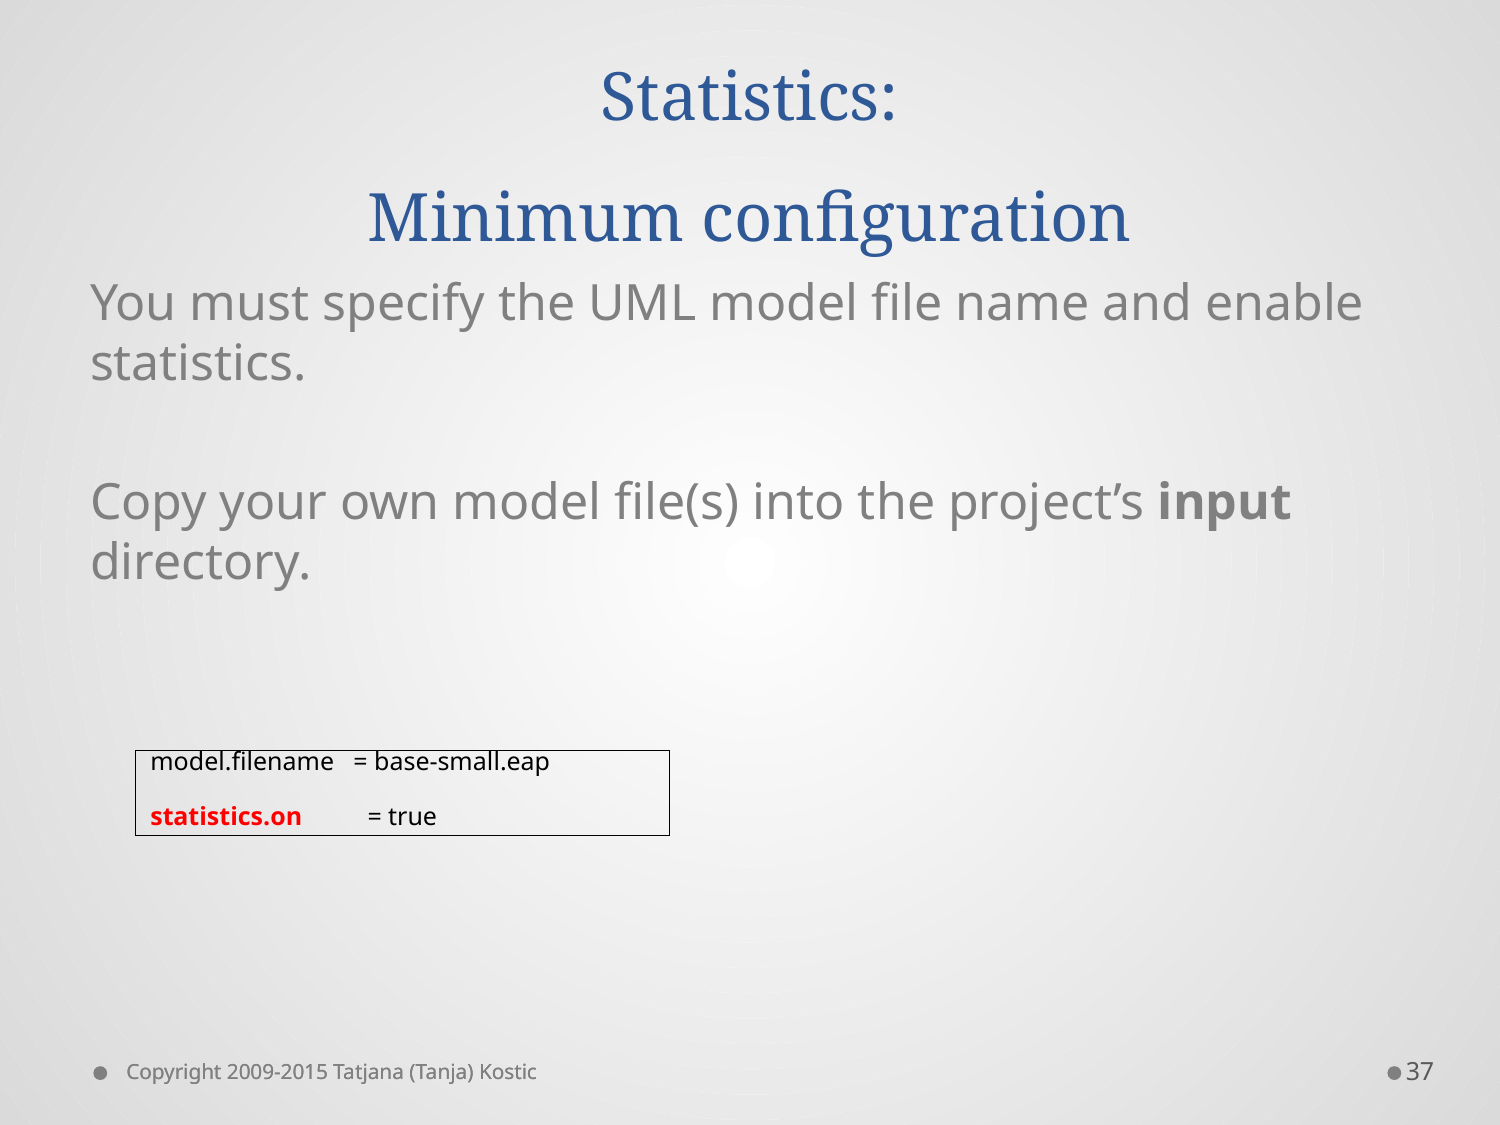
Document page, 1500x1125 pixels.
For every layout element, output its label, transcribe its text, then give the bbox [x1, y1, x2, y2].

slide_number 37 [1401, 1042, 1494, 1103]
text_box model.filename = base-small.eap statistics.on = true [135, 750, 670, 836]
list You must specify the UML model file name and enable statistics. Copy your own model file(s) into the project’s input directory. [75, 262, 1425, 1005]
title Statistics: Minimum configuration [75, 0, 1425, 262]
